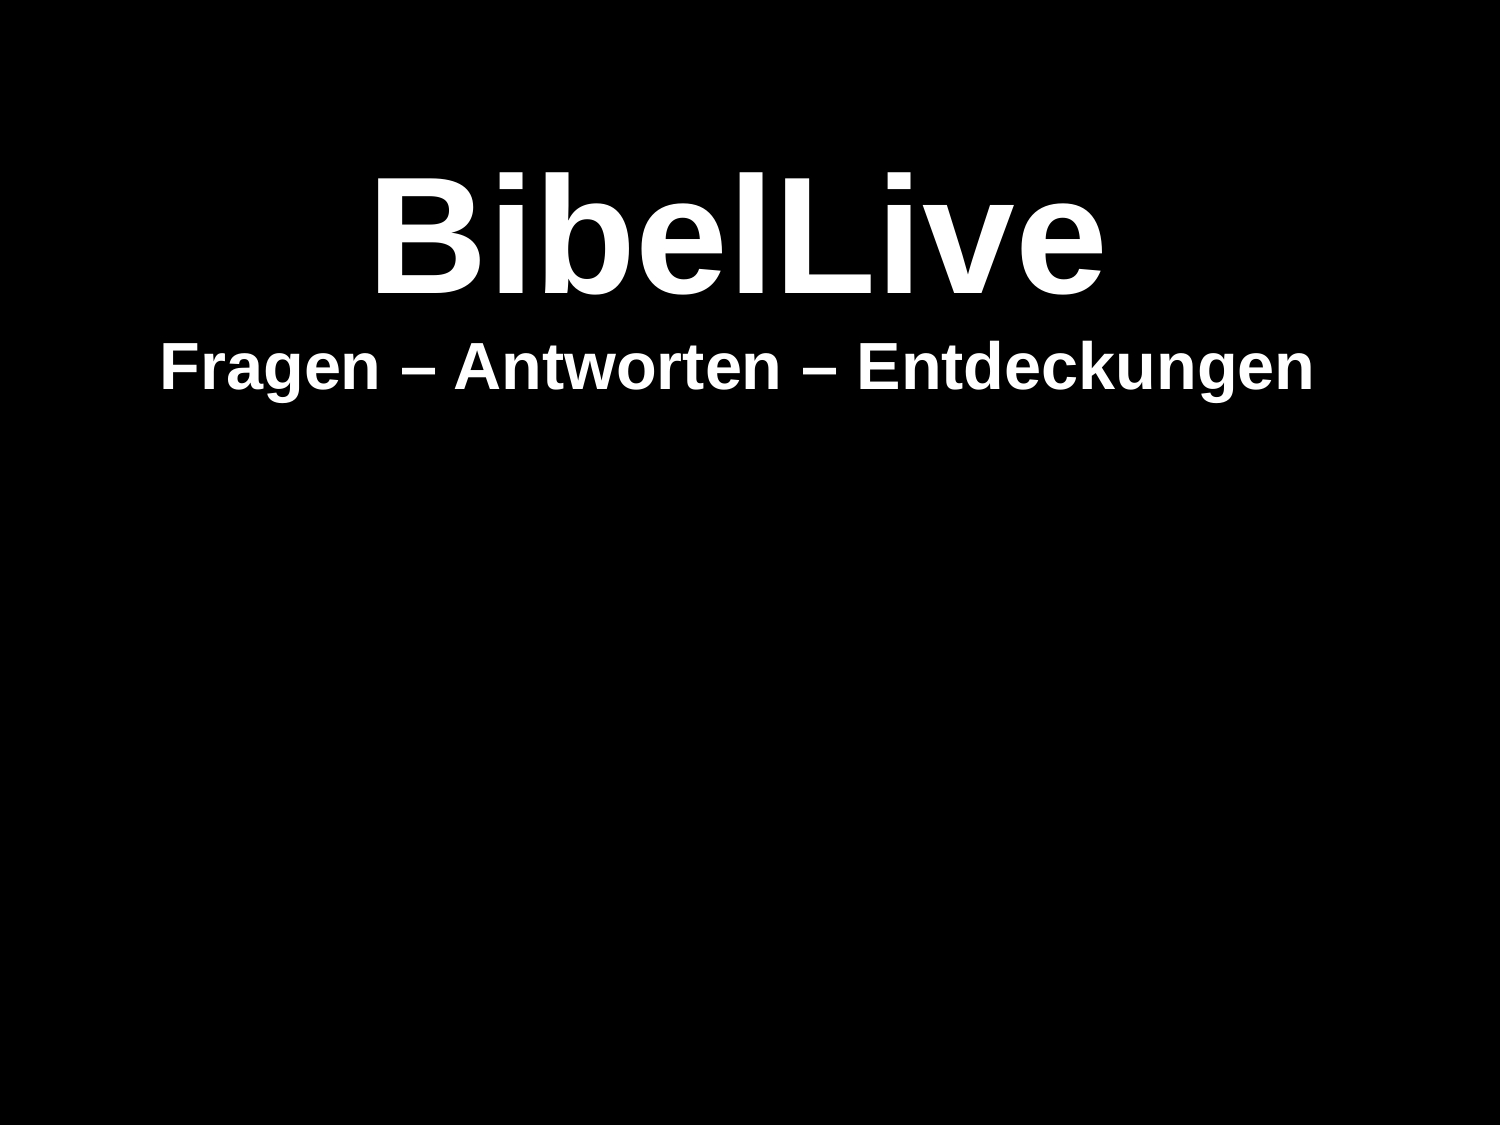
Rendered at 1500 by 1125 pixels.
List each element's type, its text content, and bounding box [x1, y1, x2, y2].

text_box BibelLive Fragen – Antworten – Entdeckungen [123, 137, 1353, 413]
